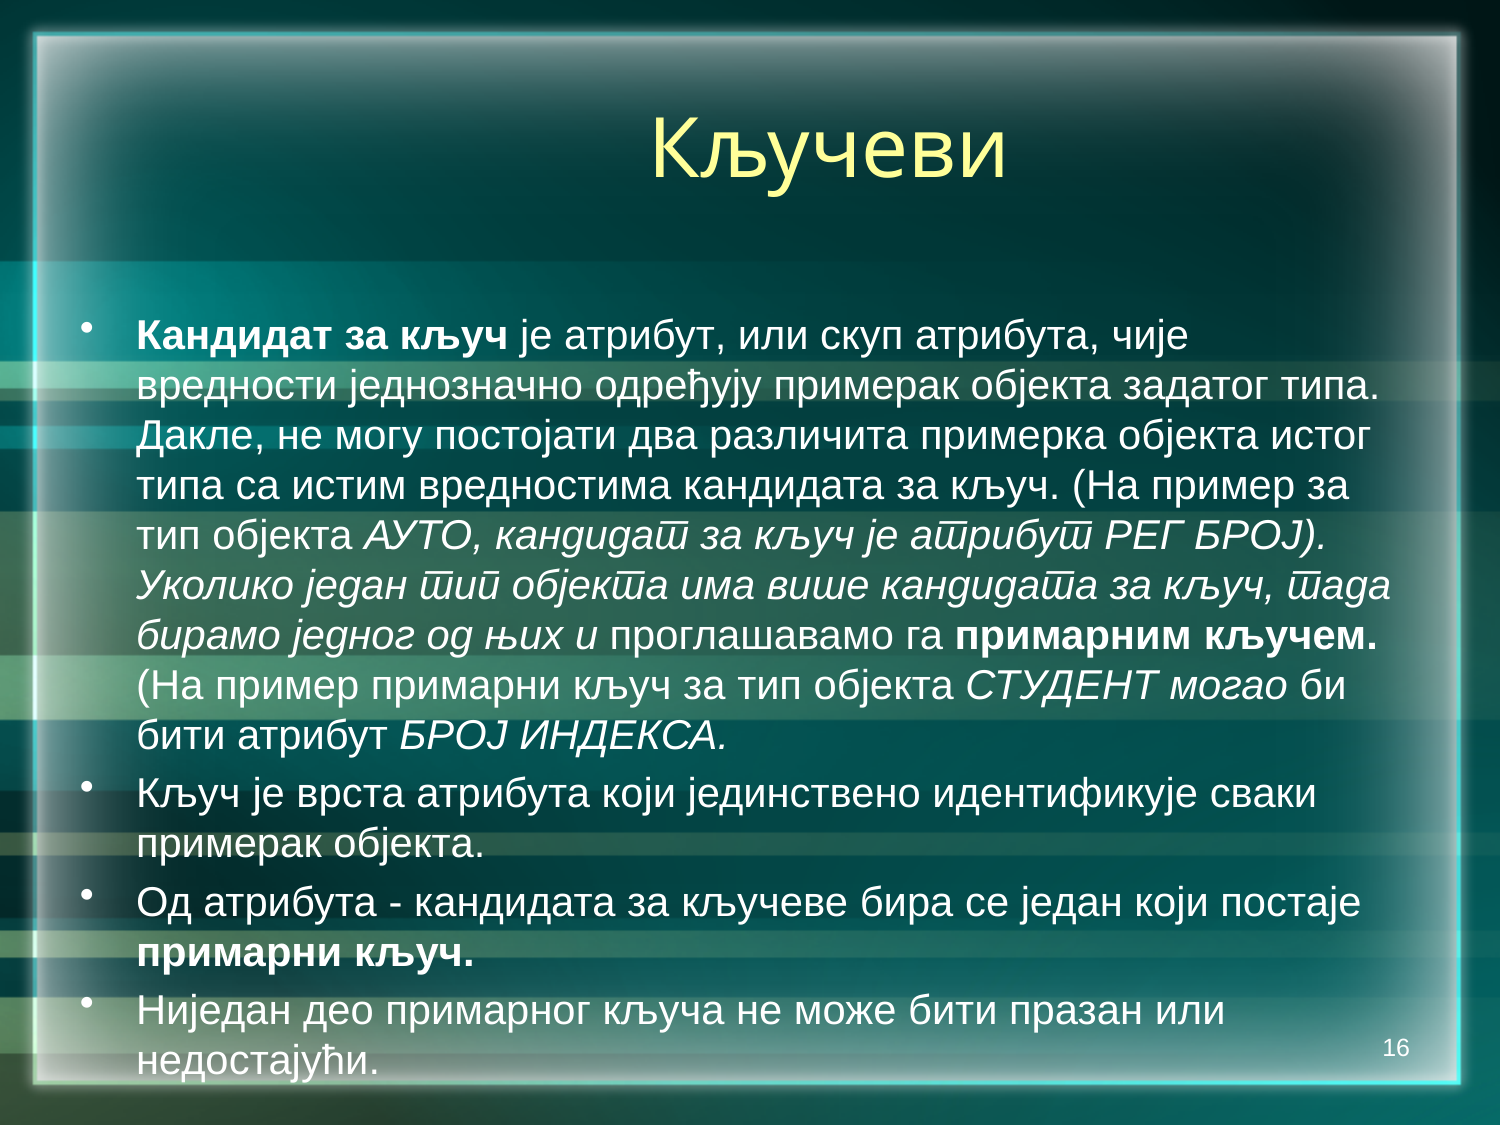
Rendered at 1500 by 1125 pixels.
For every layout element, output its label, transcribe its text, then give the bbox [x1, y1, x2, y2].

picture [0, 0, 1500, 1125]
title Кључеви [296, 60, 1363, 227]
list Кандидат за кључ је атрибут, или скуп атрибута, чије вредности једнозначно одређују примерак објекта задатог типа. Дакле, не могу постојати два различита примерка објекта истог типа са истим вредностима кандидата за кључ. (На пример за тип објекта АУТО, кандидат за кључ је атрибут РЕГ БРОЈ). Уколико један тип објекта има више кандидата за кључ, тада бирамо једног од њих и проглашавамо га примарним кључем. (На пример примарни кључ за тип објекта СТУДЕНТ могао би бити атрибут БРОЈ ИНДЕКСА. Кључ је врста атрибута који јединствено идентификује сваки примерак објекта. Од атрибута - кандидата за кључеве бира се један који постаје примарни кључ. Ниједан део примарног кључа не може бити празан или недостајући. [64, 299, 1412, 988]
text_box 16 [1074, 1024, 1425, 1088]
